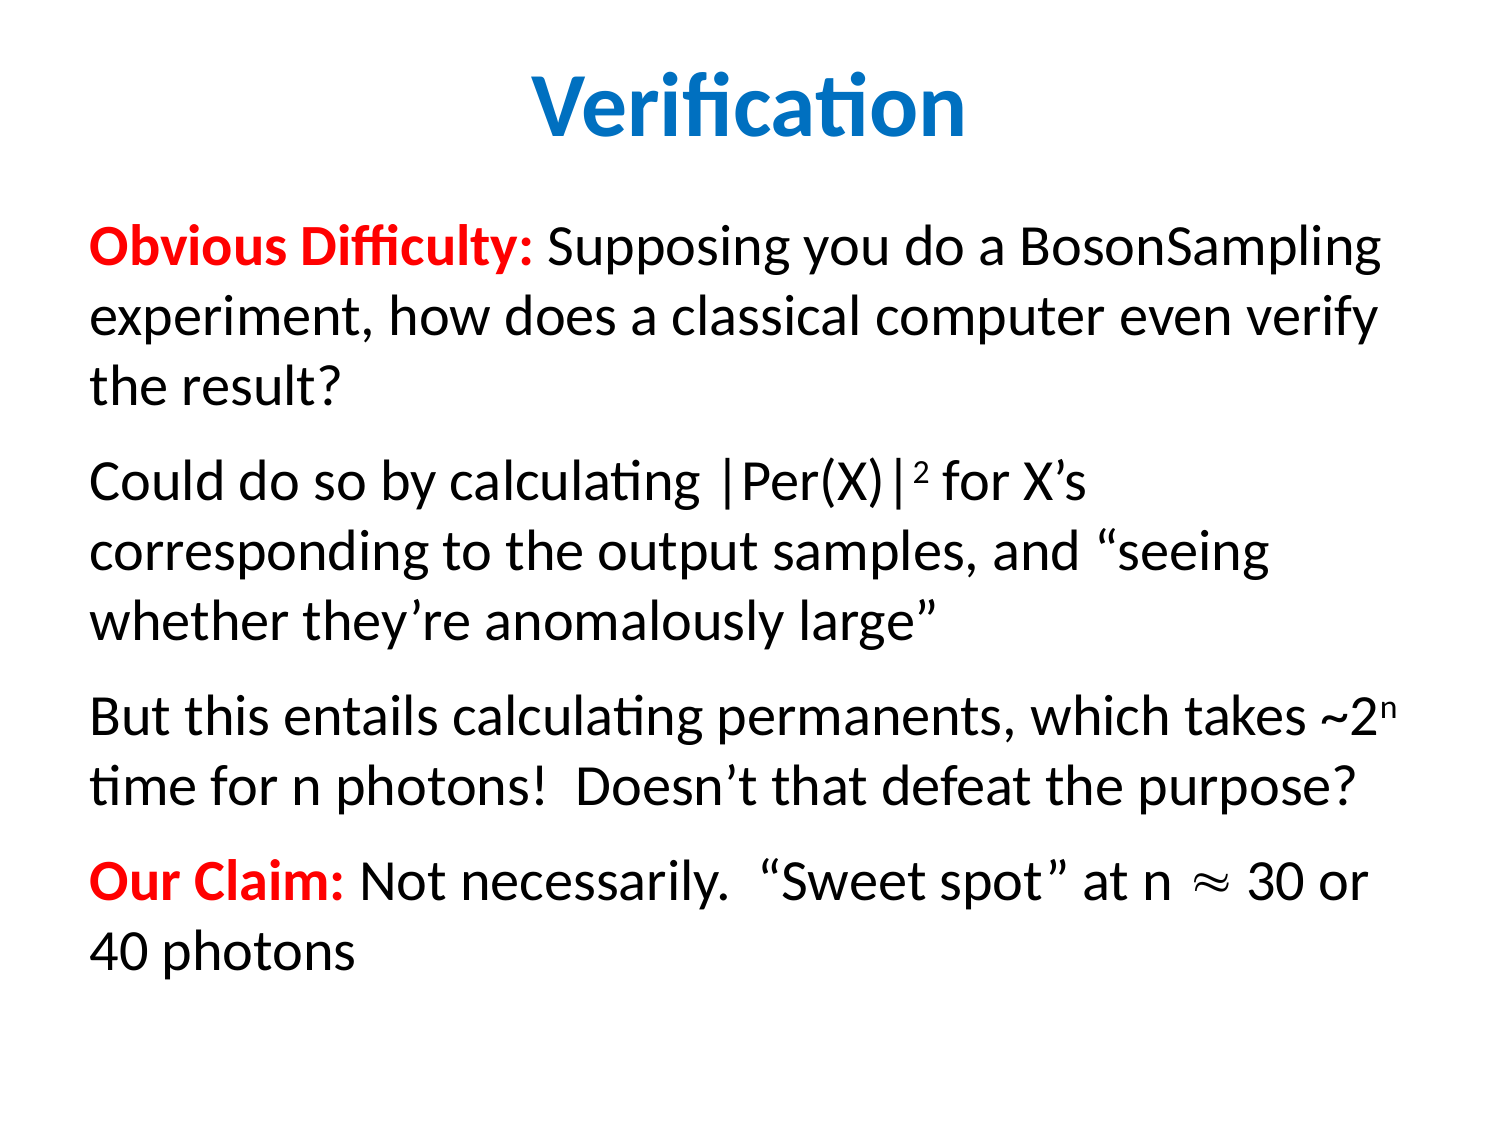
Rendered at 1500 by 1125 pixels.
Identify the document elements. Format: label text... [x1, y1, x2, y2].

text_box Obvious Difficulty: Supposing you do a BosonSampling experiment, how does a classical computer even verify the result? Could do so by calculating |Per(X)|2 for X’s corresponding to the output samples, and “seeing whether they’re anomalously large” But this entails calculating permanents, which takes ~2n time for n photons! Doesn’t that defeat the purpose? Our Claim: Not necessarily. “Sweet spot” at n  30 or 40 photons [75, 199, 1447, 990]
text_box Verification [74, 37, 1425, 163]
